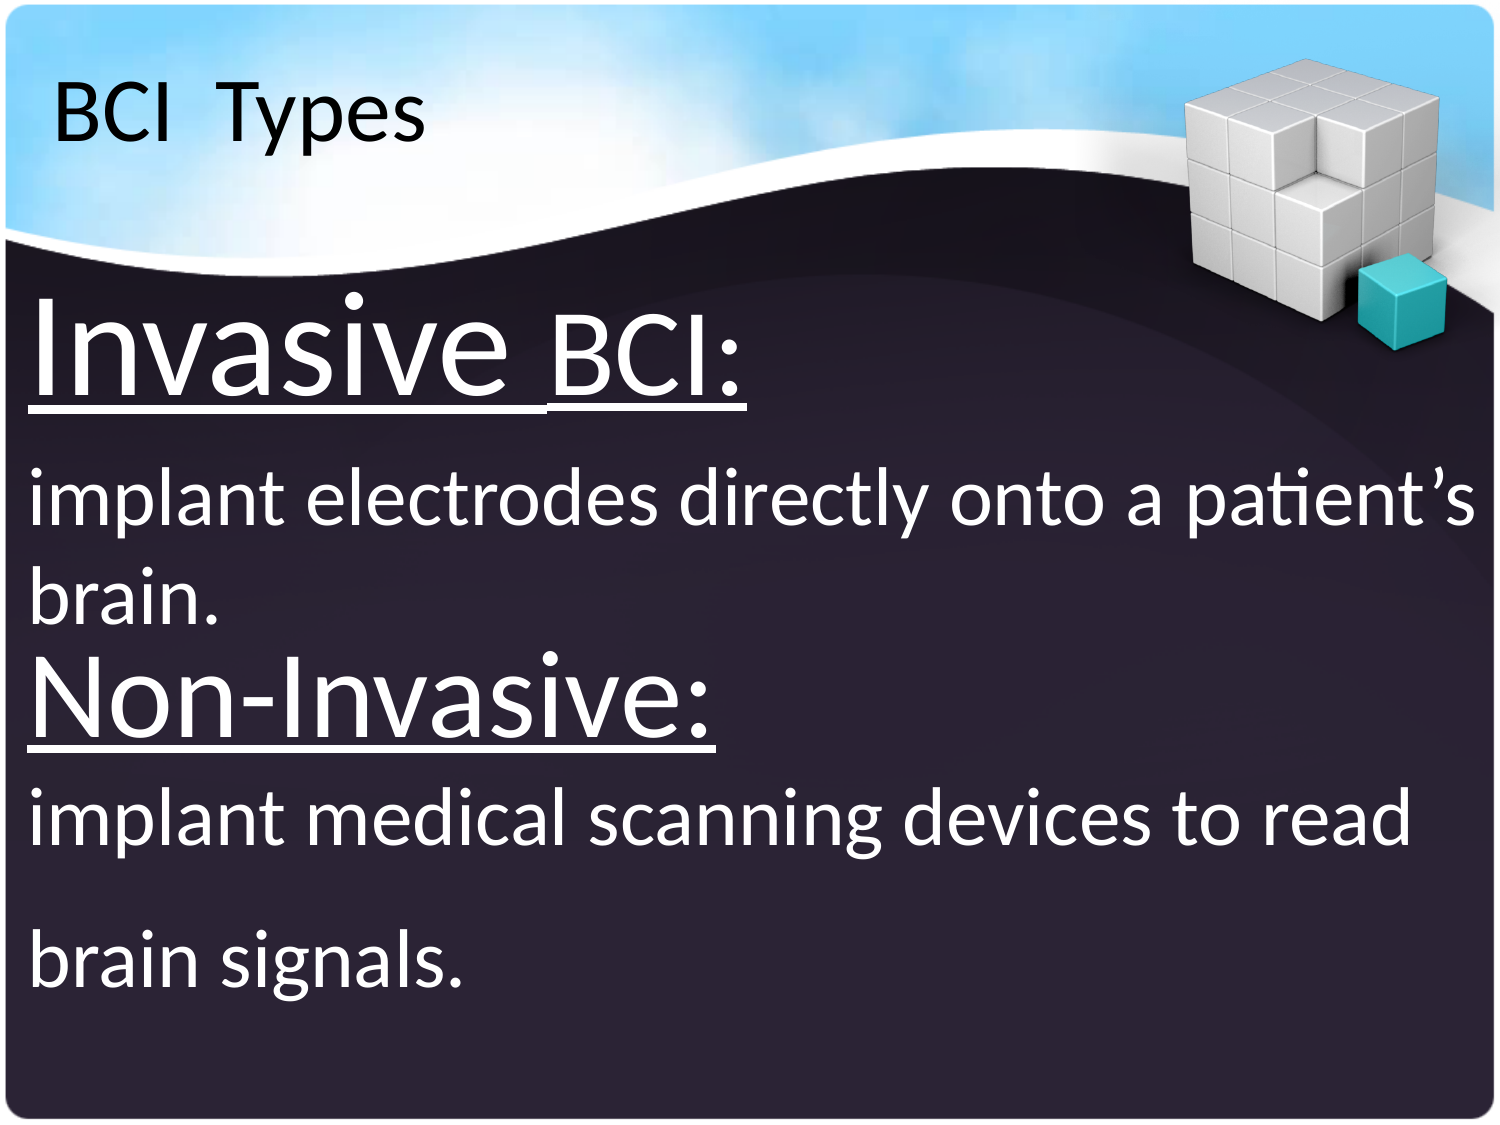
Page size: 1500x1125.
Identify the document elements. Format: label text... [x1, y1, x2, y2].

text_box Non-Invasive: implant medical scanning devices to read brain signals. [12, 604, 1438, 1020]
title BCI Types [37, 10, 1188, 200]
list Invasive BCI: implant electrodes directly onto a patient’s brain. [12, 237, 1500, 650]
picture [0, 0, 1500, 1125]
